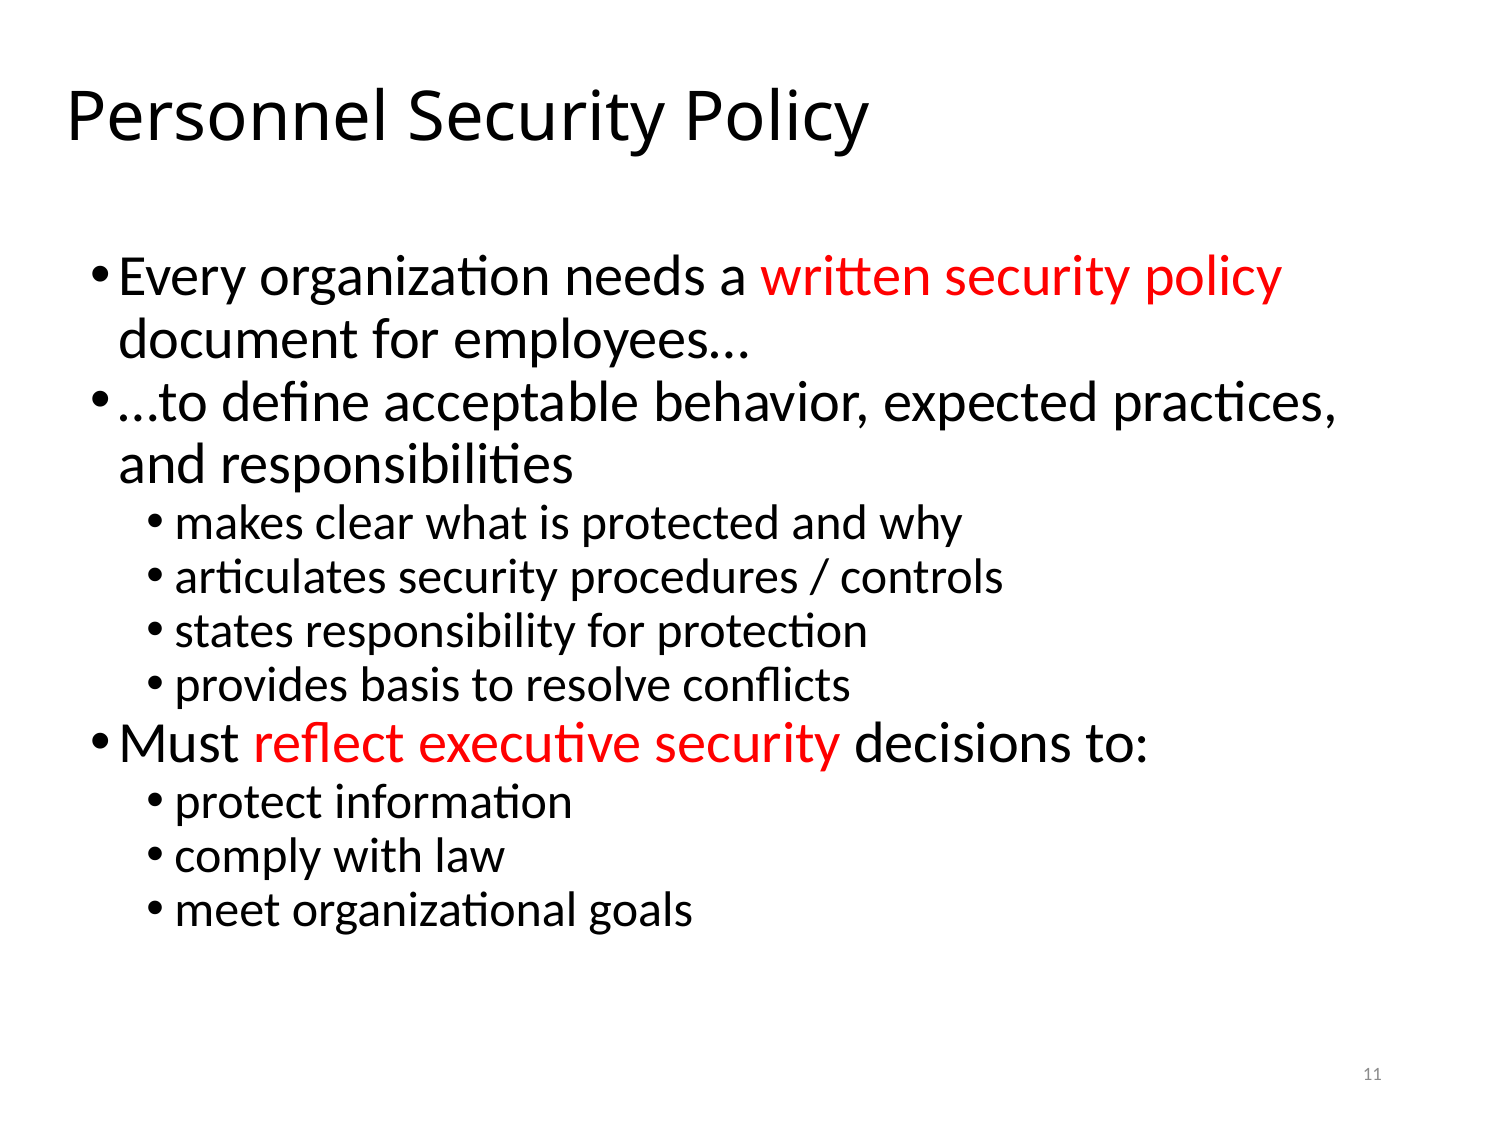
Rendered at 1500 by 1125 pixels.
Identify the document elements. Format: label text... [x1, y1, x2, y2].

title Personnel Security Policy [50, 24, 1450, 212]
slide_number 11 [1059, 1042, 1397, 1103]
list Every organization needs a written security policy document for employees… …to define acceptable behavior, expected practices, and responsibilities makes clear what is protected and why articulates security procedures / controls states responsibility for protection provides basis to resolve conflicts Must reflect executive security decisions to: protect information comply with law meet organizational goals [75, 237, 1413, 1125]
